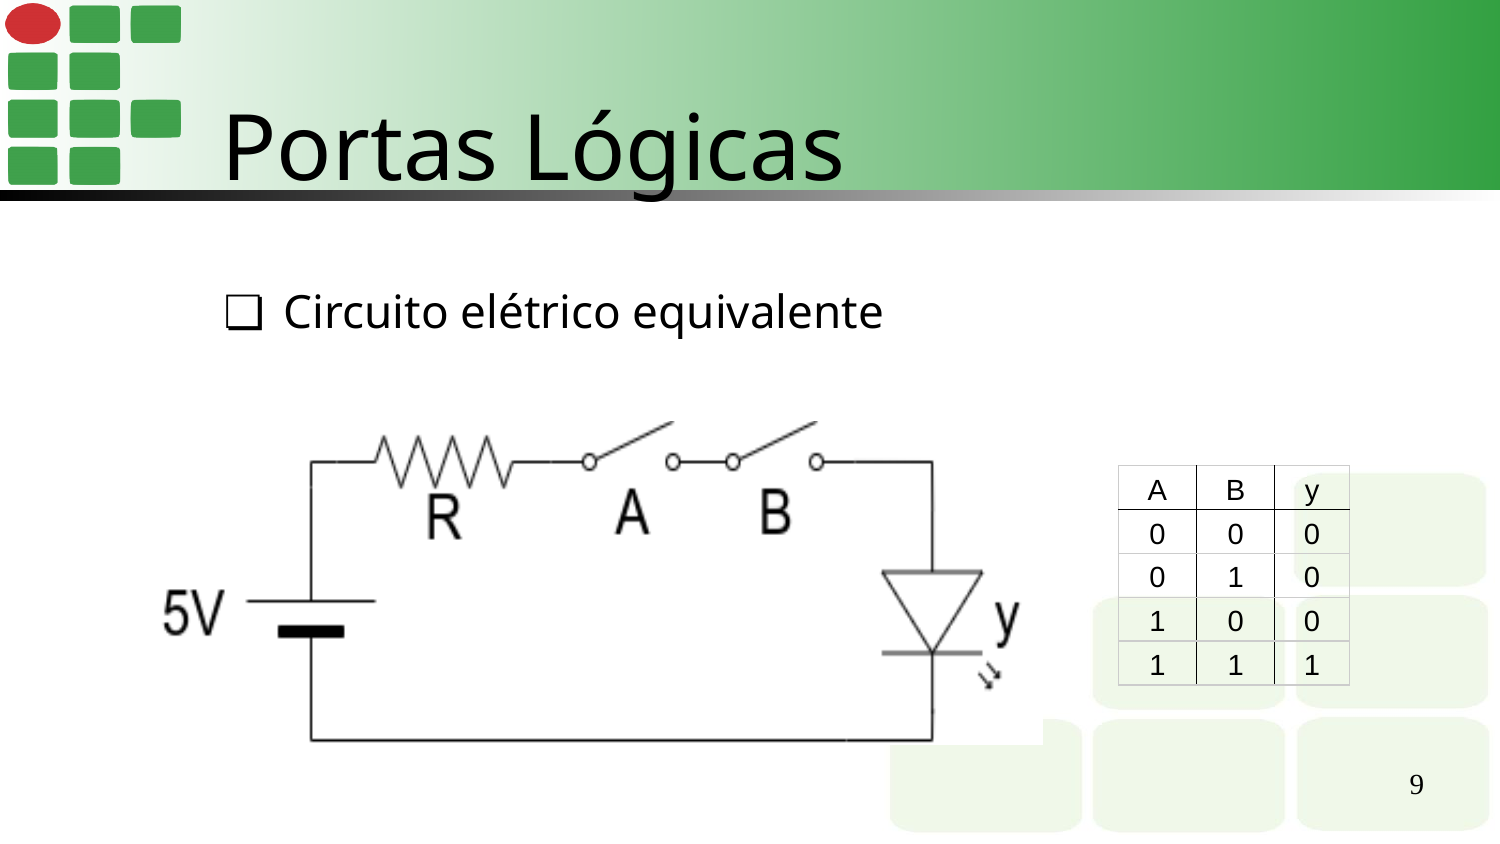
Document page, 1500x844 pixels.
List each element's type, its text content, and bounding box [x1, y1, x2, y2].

table_cell 0 [1197, 598, 1274, 640]
table_cell 1 [1119, 598, 1196, 640]
picture [5, 3, 181, 185]
table_cell 0 [1197, 510, 1274, 553]
table_header y [1275, 466, 1349, 509]
table_cell 0 [1275, 554, 1349, 597]
table_cell 1 [1197, 642, 1274, 684]
table_cell 1 [1197, 554, 1274, 597]
table_cell 0 [1119, 510, 1196, 553]
text_box Portas Lógicas [206, 26, 1468, 207]
slide_number ‹#› [1075, 768, 1425, 827]
table_cell 0 [1275, 510, 1349, 553]
table_header A [1119, 466, 1196, 509]
table_header B [1197, 466, 1274, 509]
text_box Circuito elétrico equivalente [193, 248, 1469, 333]
picture [150, 421, 1495, 835]
table_cell 0 [1275, 598, 1349, 640]
table_cell 1 [1119, 642, 1196, 684]
table_cell 1 [1275, 642, 1349, 684]
table_cell 0 [1119, 554, 1196, 597]
